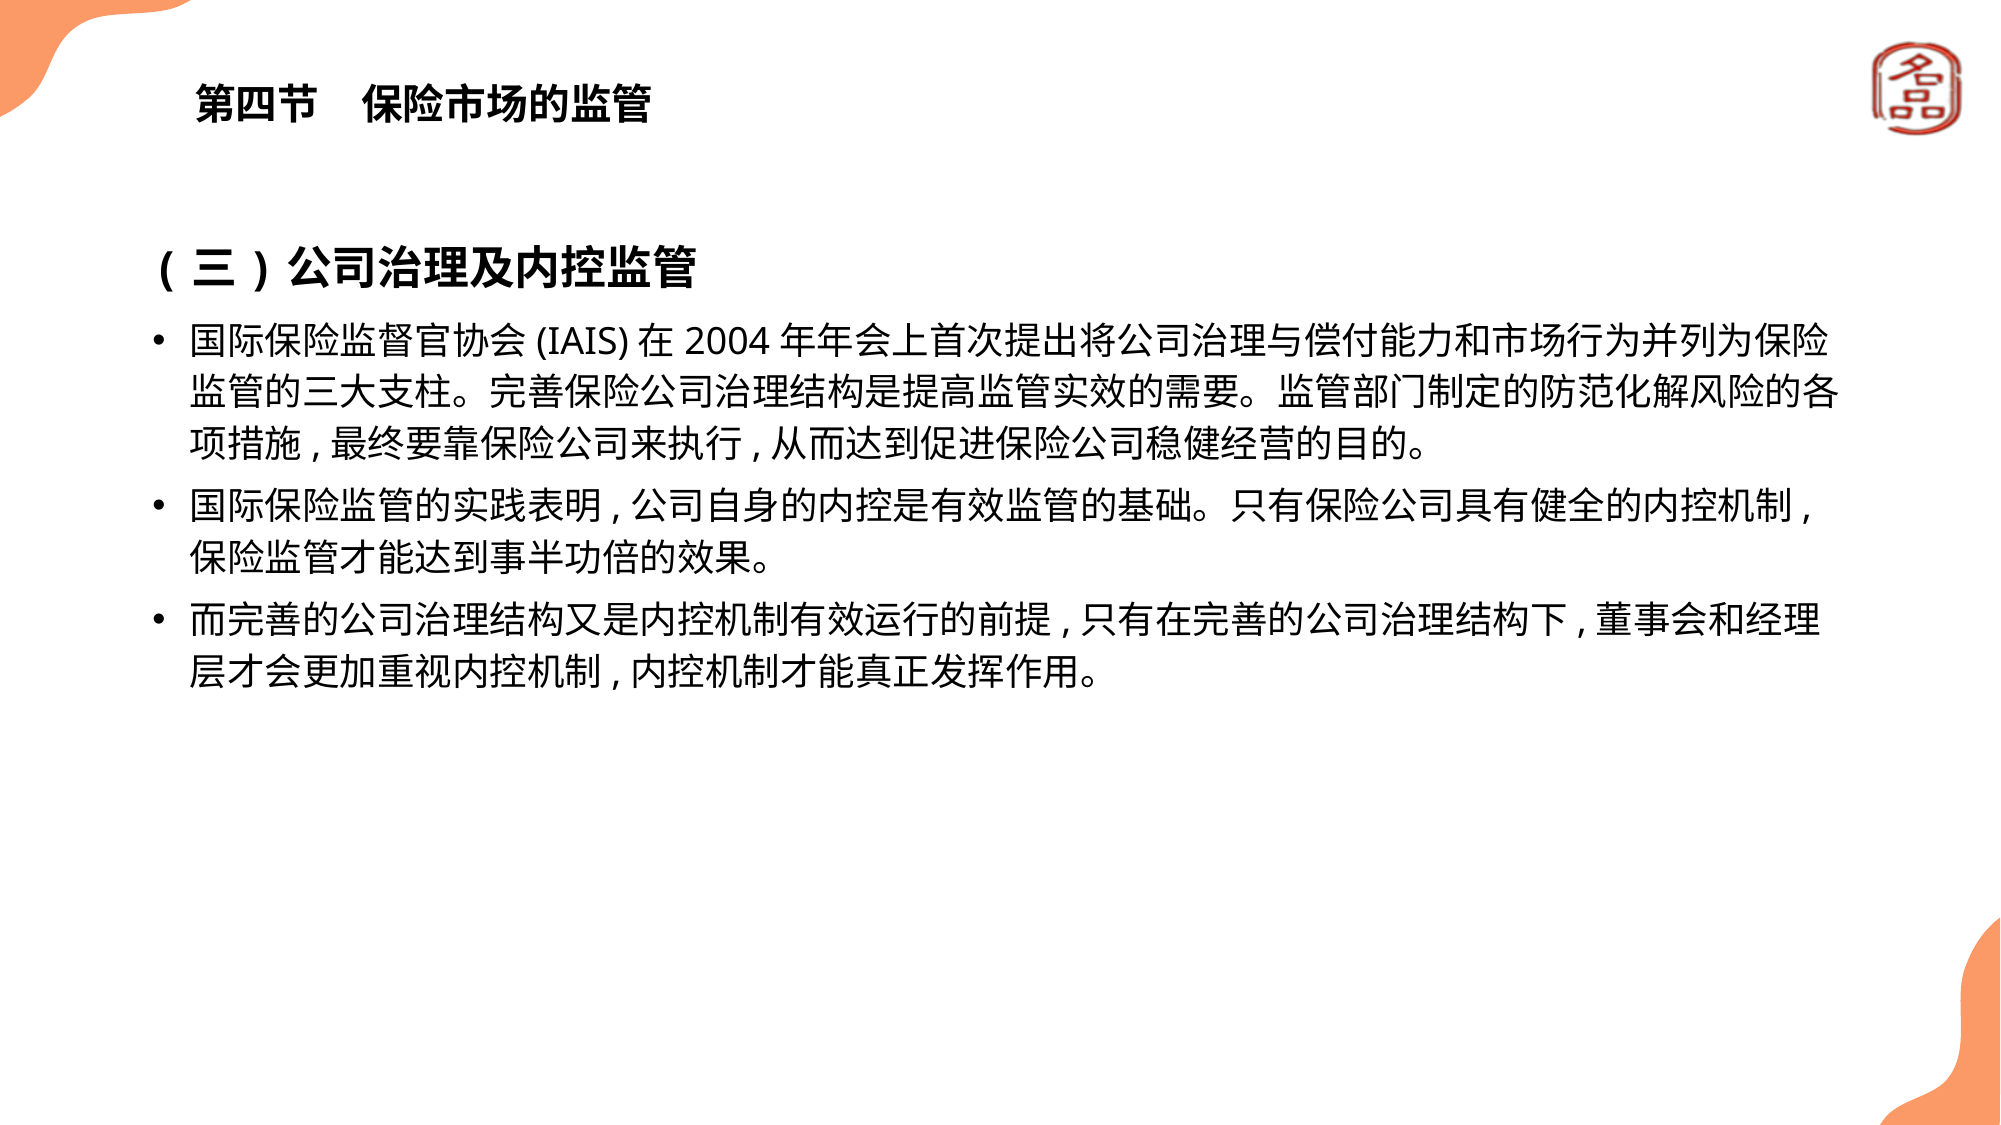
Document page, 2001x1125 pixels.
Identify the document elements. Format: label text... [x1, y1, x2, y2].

list (三)公司治理及内控监管 国际保险监督官协会(IAIS)在2004年年会上首次提出将公司治理与偿付能力和市场行为并列为保险监管的三大支柱。完善保险公司治理结构是提高监管实效的需要。监管部门制定的防范化解风险的各项措施,最终要靠保险公司来执行,从而达到促进保险公司稳健经营的目的。 国际保险监管的实践表明,公司自身的内控是有效监管的基础。只有保险公司具有健全的内控机制,保险监管才能达到事半功倍的效果。 而完善的公司治理结构又是内控机制有效运行的前提,只有在完善的公司治理结构下,董事会和经理层才会更加重视内控机制,内控机制才能真正发挥作用。 [137, 217, 1863, 1031]
picture [1861, 10, 1990, 147]
title 第四节 保险市场的监管 [137, 60, 1863, 152]
